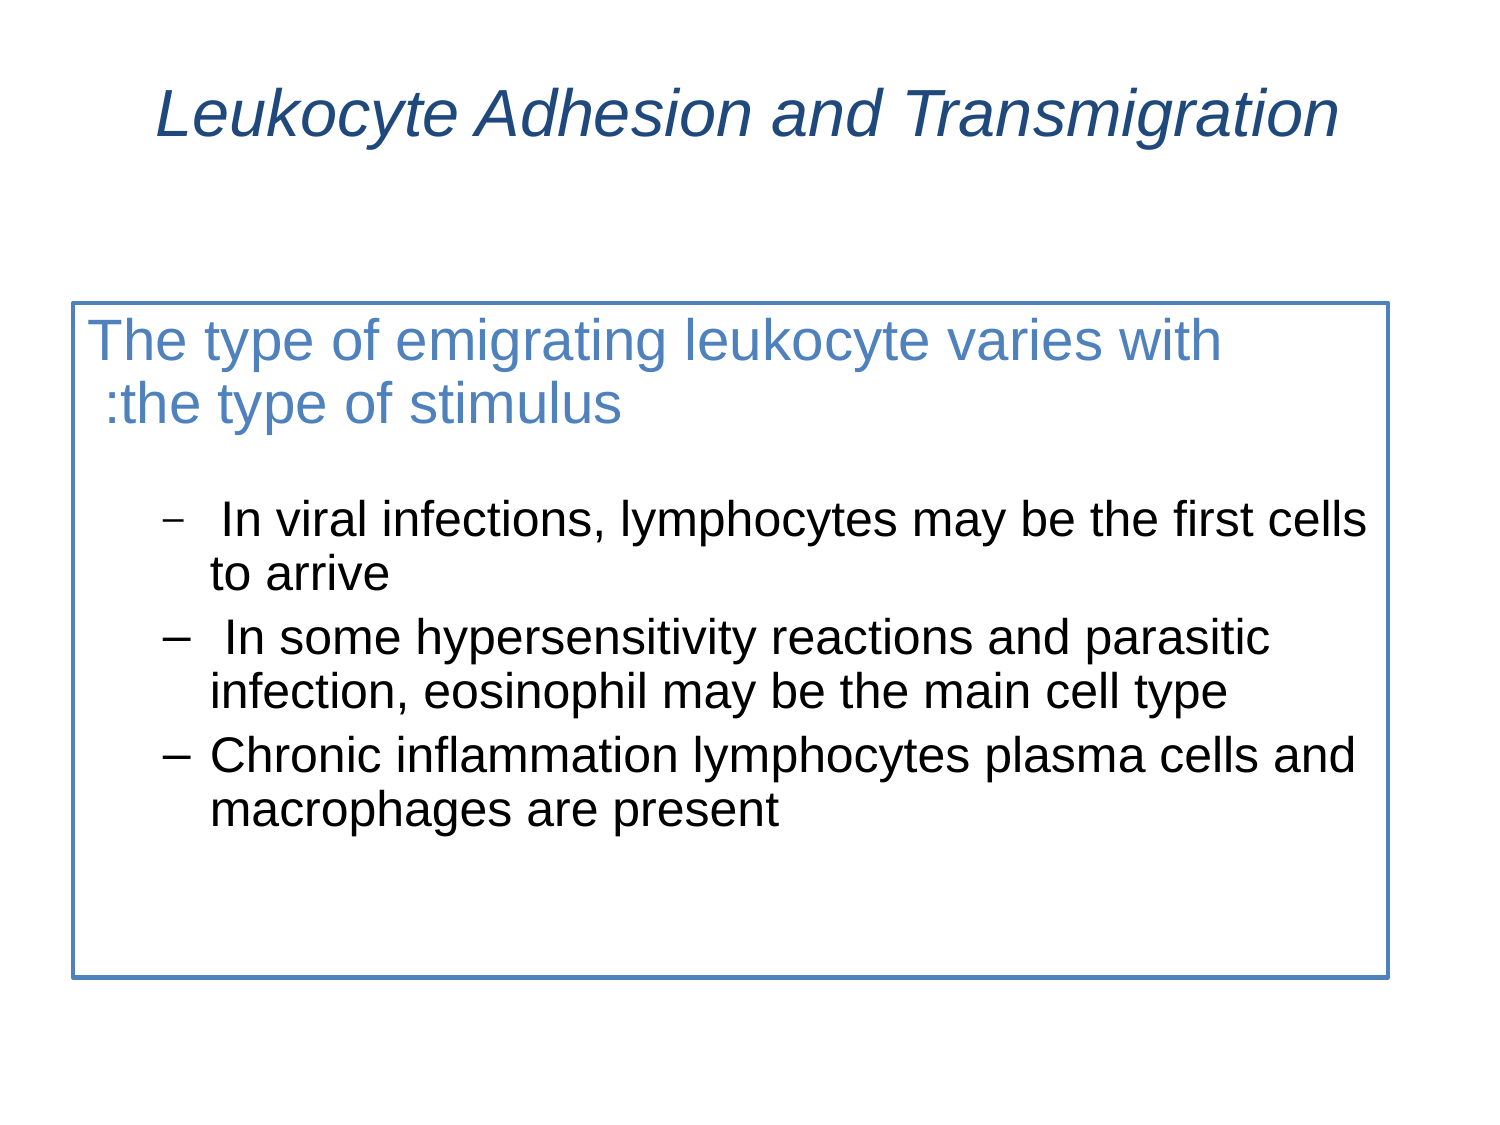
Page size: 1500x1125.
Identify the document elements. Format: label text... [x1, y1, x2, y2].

list The type of emigrating leukocyte varies with the type of stimulus: In viral infections, lymphocytes may be the first cells to arrive In some hypersensitivity reactions and parasitic infection, eosinophil may be the main cell type Chronic inflammation lymphocytes plasma cells and macrophages are present [71, 301, 1390, 980]
text_box Leukocyte Adhesion and Transmigration [140, 62, 1356, 158]
